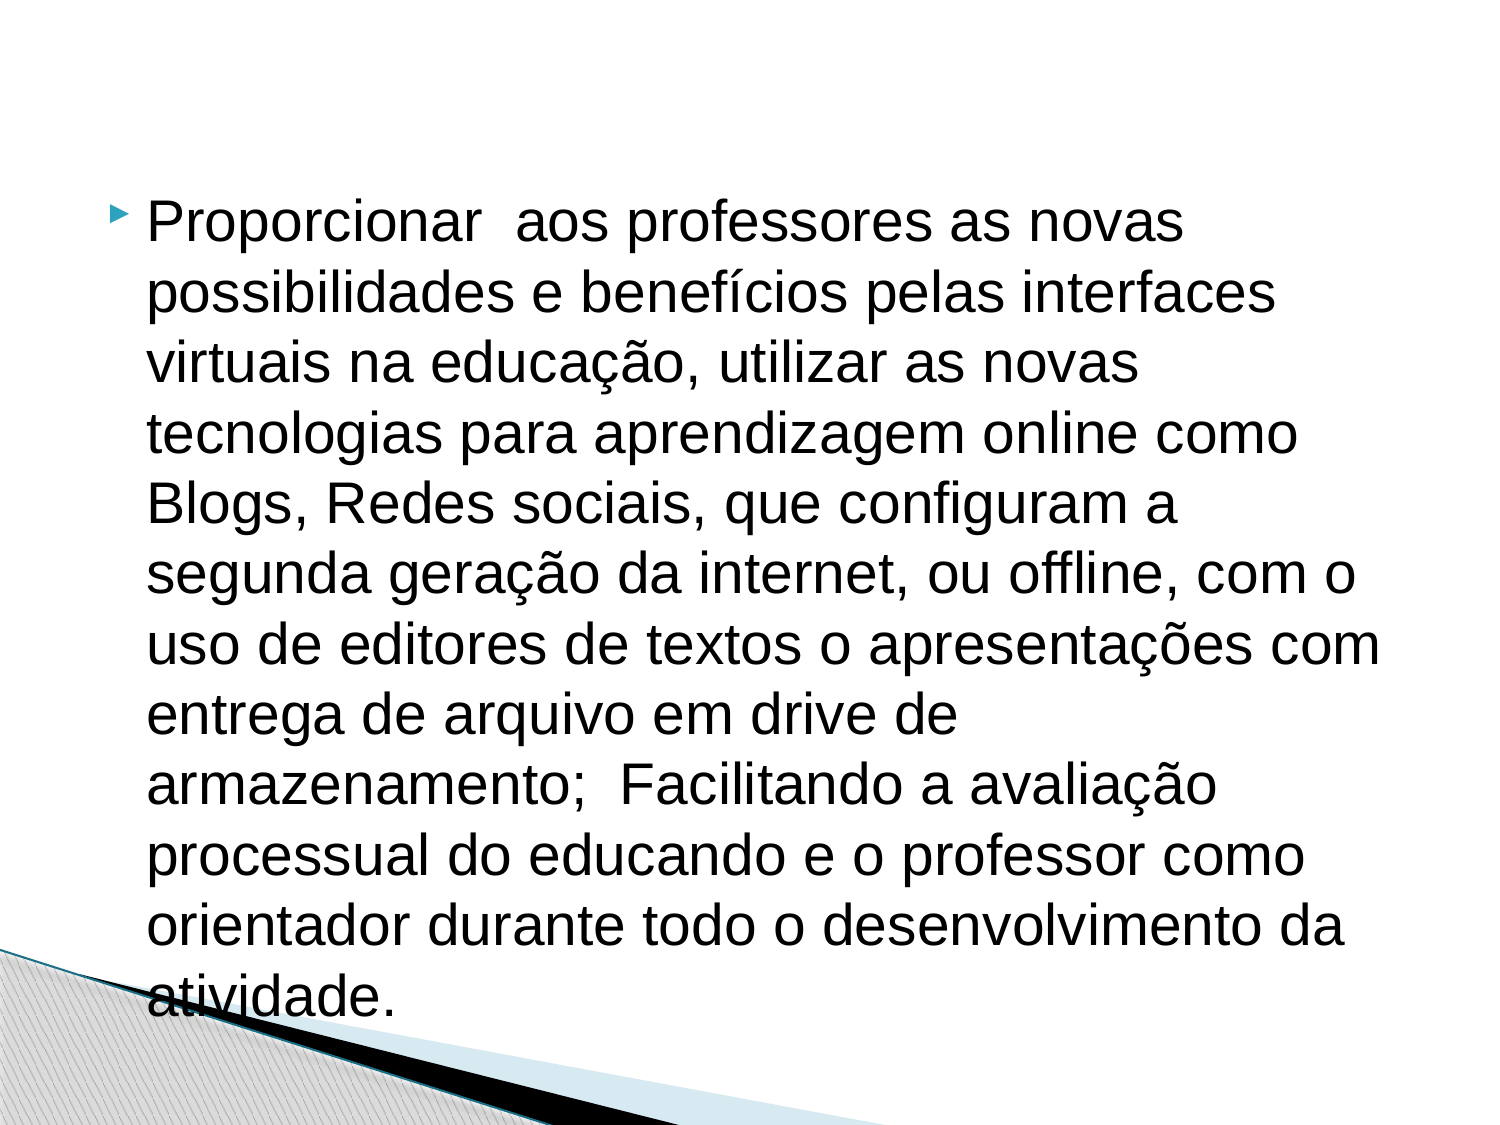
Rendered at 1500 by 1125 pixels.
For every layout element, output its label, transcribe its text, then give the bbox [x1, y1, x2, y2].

list Proporcionar aos professores as novas possibilidades e benefícios pelas interfaces virtuais na educação, utilizar as novas tecnologias para aprendizagem online como Blogs, Redes sociais, que configuram a segunda geração da internet, ou offline, com o uso de editores de textos o apresentações com entrega de arquivo em drive de armazenamento; Facilitando a avaliação processual do educando e o professor como orientador durante todo o desenvolvimento da atividade. [75, 175, 1425, 1043]
